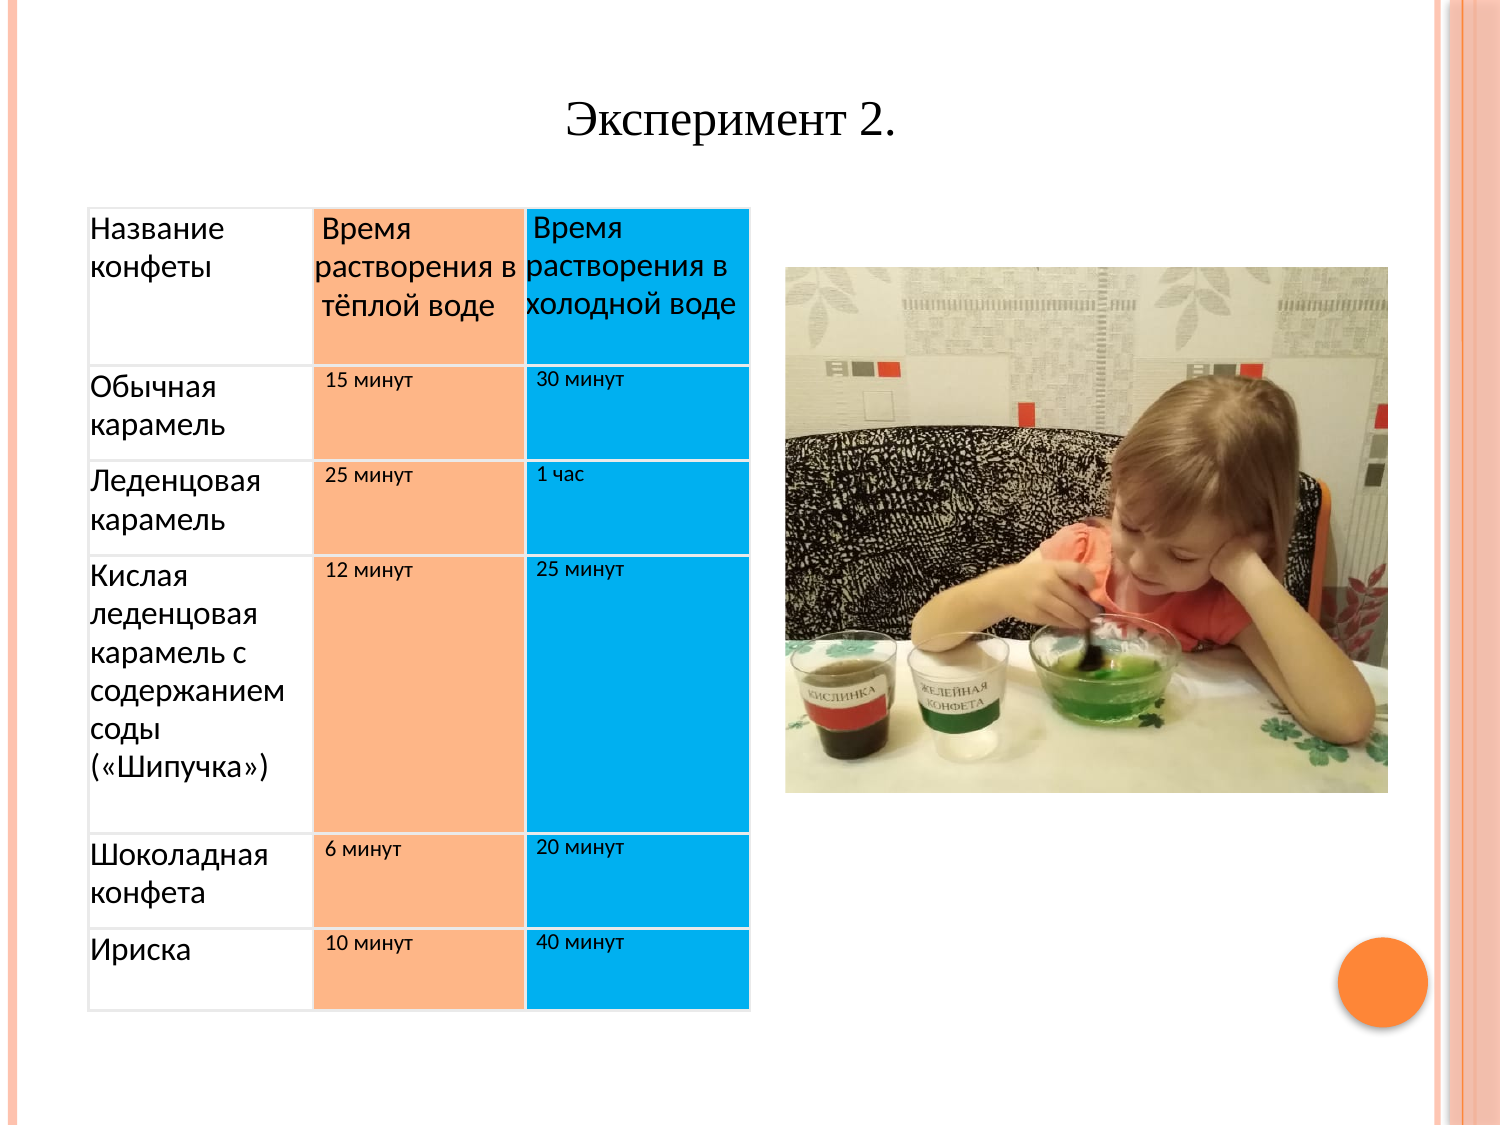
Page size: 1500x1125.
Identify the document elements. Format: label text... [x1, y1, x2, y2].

table_cell 25 минут [527, 557, 749, 832]
table_cell Обычная карамель [90, 367, 312, 459]
table_cell Леденцовая карамель [90, 462, 312, 554]
table_header Время растворения в холодной воде [527, 209, 749, 364]
table_cell 1 час [527, 462, 749, 554]
table_cell 30 минут [527, 367, 749, 459]
table_cell 20 минут [527, 835, 749, 927]
table_cell 25 минут [314, 462, 524, 554]
table_cell Шоколадная конфета [90, 835, 312, 927]
table_cell 10 минут [314, 930, 524, 1009]
table_cell 12 минут [314, 557, 524, 832]
table_cell Кислая леденцовая карамель с содержанием соды («Шипучка») [90, 557, 312, 832]
table_cell Ириска [90, 930, 312, 1009]
table_cell 15 минут [314, 367, 524, 459]
text_box Эксперимент 2. [550, 78, 922, 153]
table_header Название конфеты [90, 209, 312, 364]
table_cell 6 минут [314, 835, 524, 927]
picture [784, 266, 1389, 794]
table_cell 40 минут [527, 930, 749, 1009]
table_header Время растворения в тёплой воде [314, 209, 524, 364]
